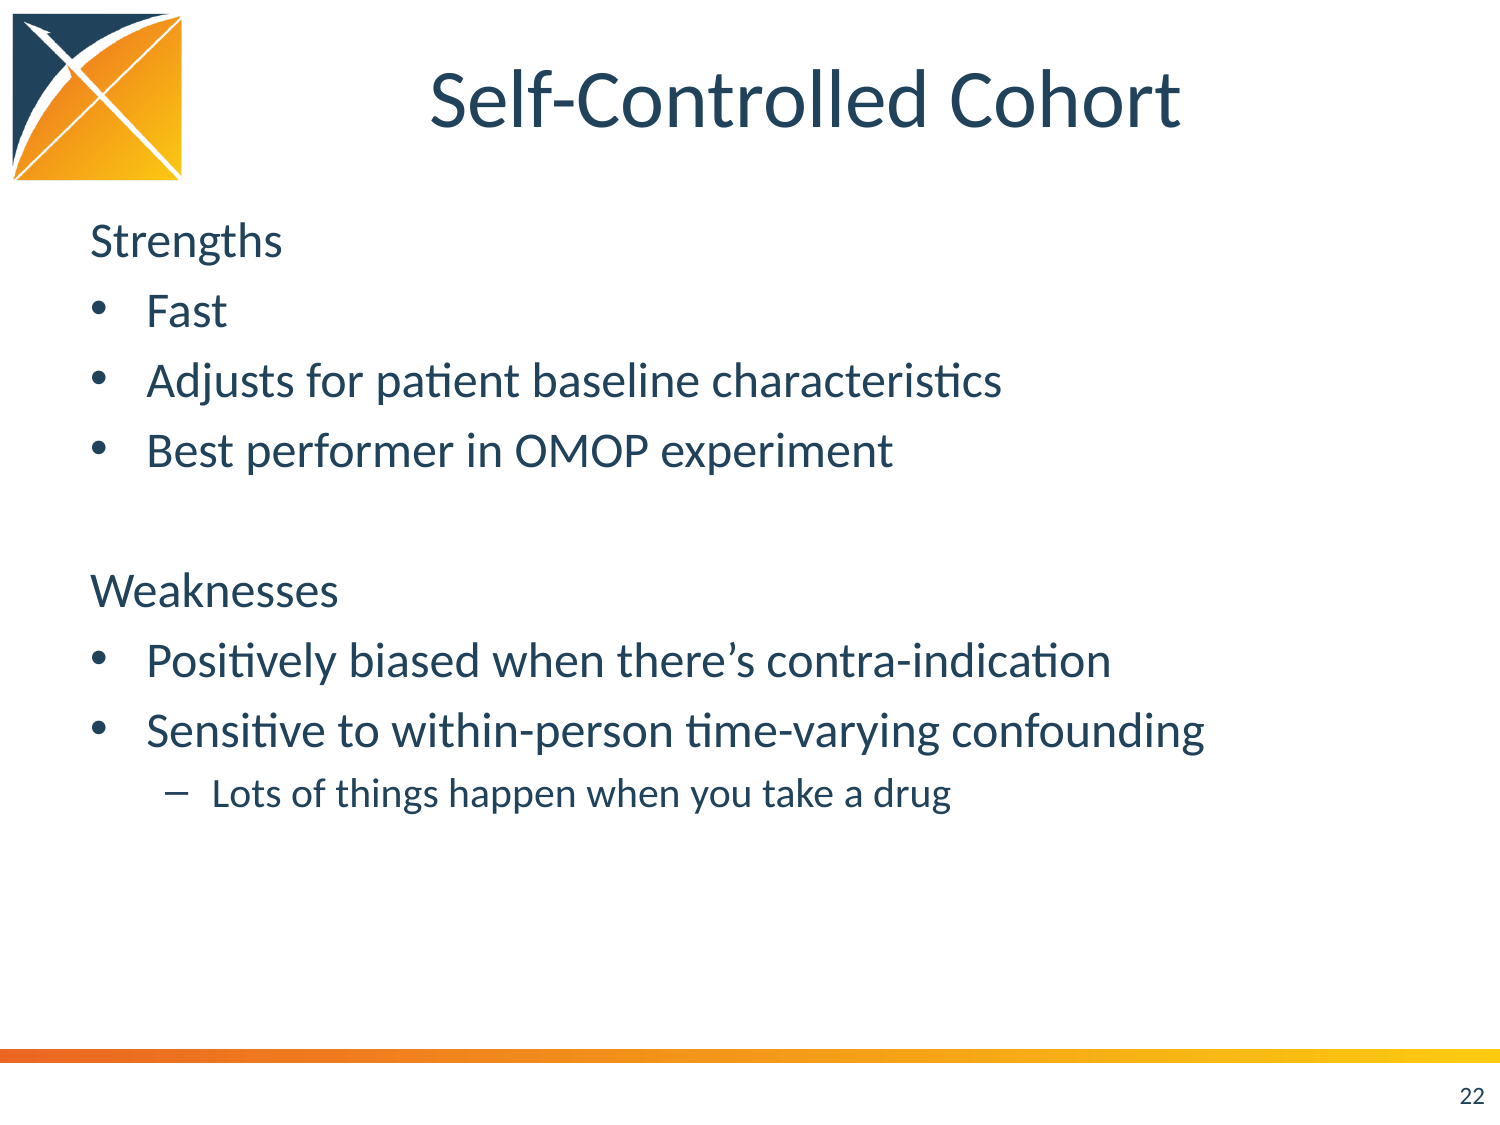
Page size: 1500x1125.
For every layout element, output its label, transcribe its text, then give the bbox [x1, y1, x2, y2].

picture [0, 0, 206, 200]
list Strengths Fast Adjusts for patient baseline characteristics Best performer in OMOP experiment Weaknesses Positively biased when there’s contra-indication Sensitive to within-person time-varying confounding Lots of things happen when you take a drug [75, 200, 1425, 1005]
slide_number 22 [1149, 1065, 1500, 1125]
title Self-Controlled Cohort [187, 24, 1425, 163]
